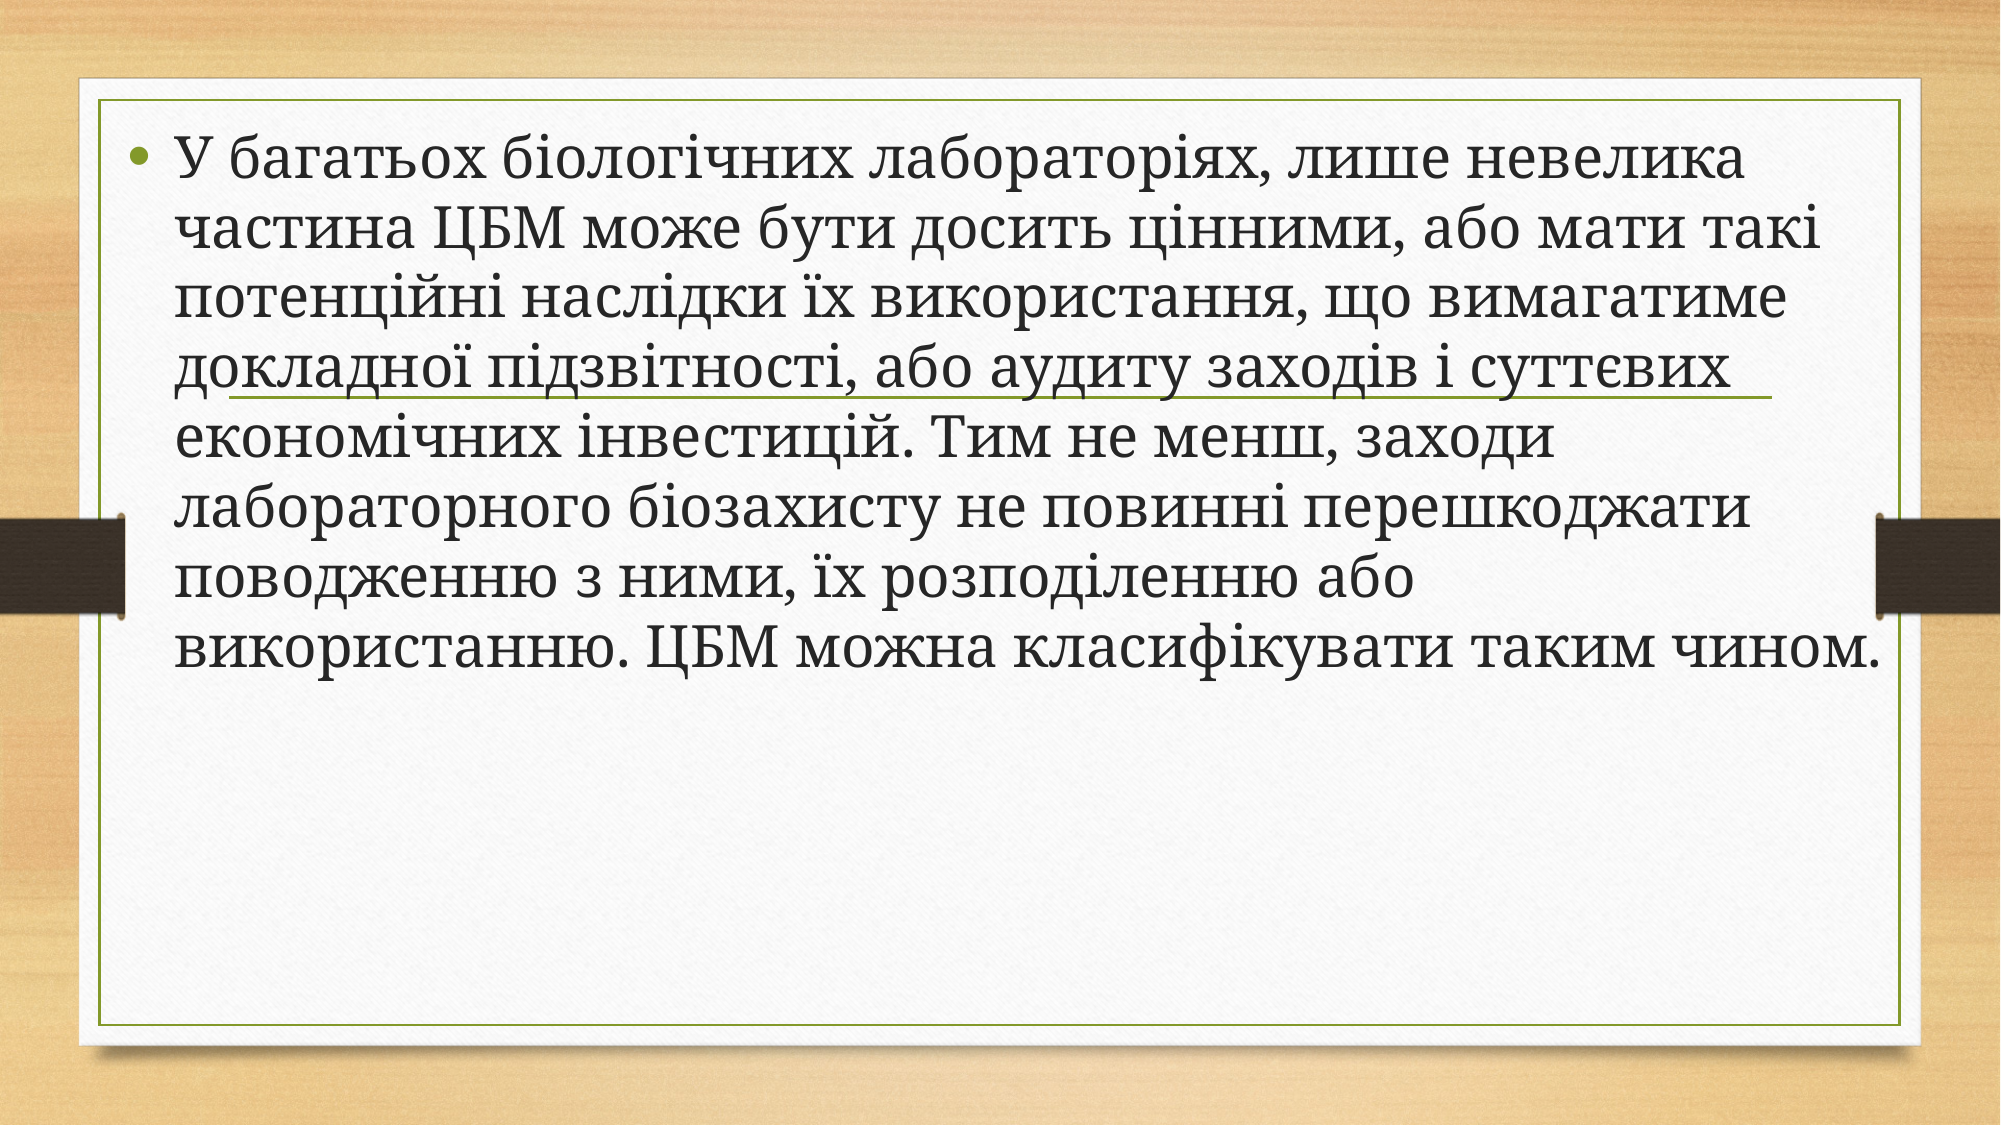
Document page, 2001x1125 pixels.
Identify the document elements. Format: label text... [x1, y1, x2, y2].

list У багатьох біологічних лабораторіях, лише невелика частина ЦБМ може бути досить цінними, або мати такі потенційні наслідки їх використання, що вимагатиме докладної підзвітності, або аудиту заходів і суттєвих економічних інвестицій. Тим не менш, заходи лабораторного біозахисту не повинні перешкоджати поводженню з ними, їх розподіленню або використанню. ЦБМ можна класифікувати таким чином. [112, 112, 1903, 1073]
picture [0, 0, 2001, 1125]
